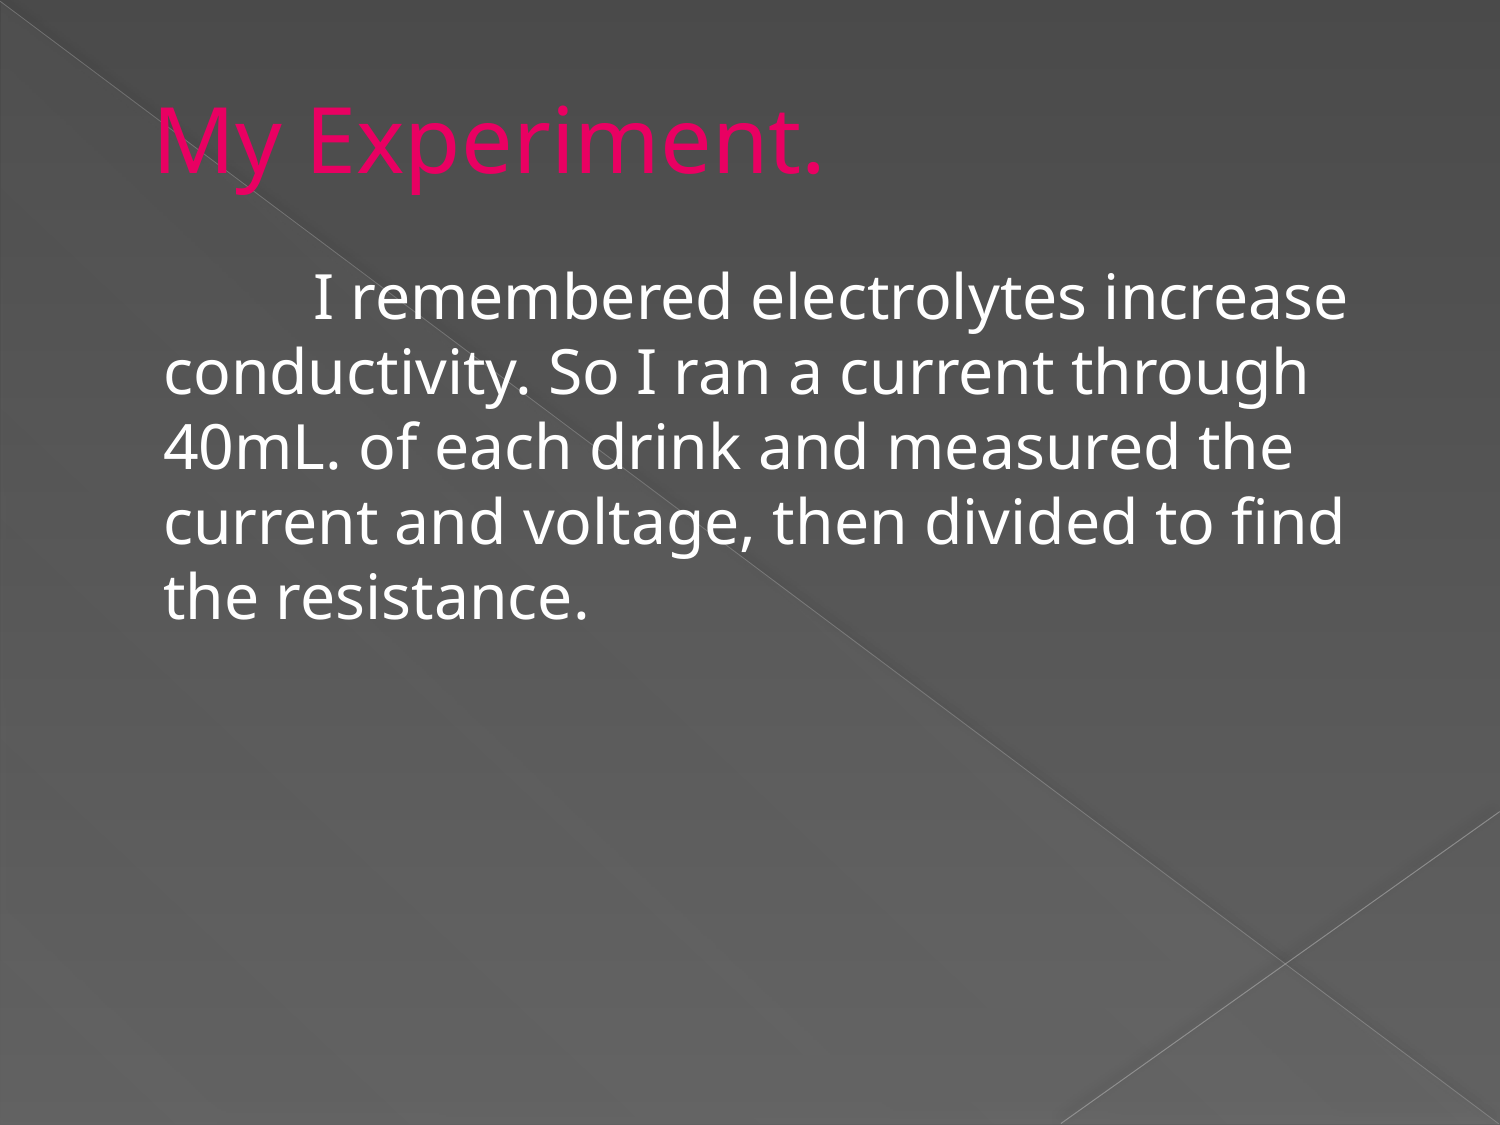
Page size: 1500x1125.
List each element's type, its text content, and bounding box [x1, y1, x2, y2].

text_box My Experiment. [137, 74, 1350, 200]
list I remembered electrolytes increase conductivity. So I ran a current through 40mL. of each drink and measured the current and voltage, then divided to find the resistance. [75, 249, 1425, 1000]
